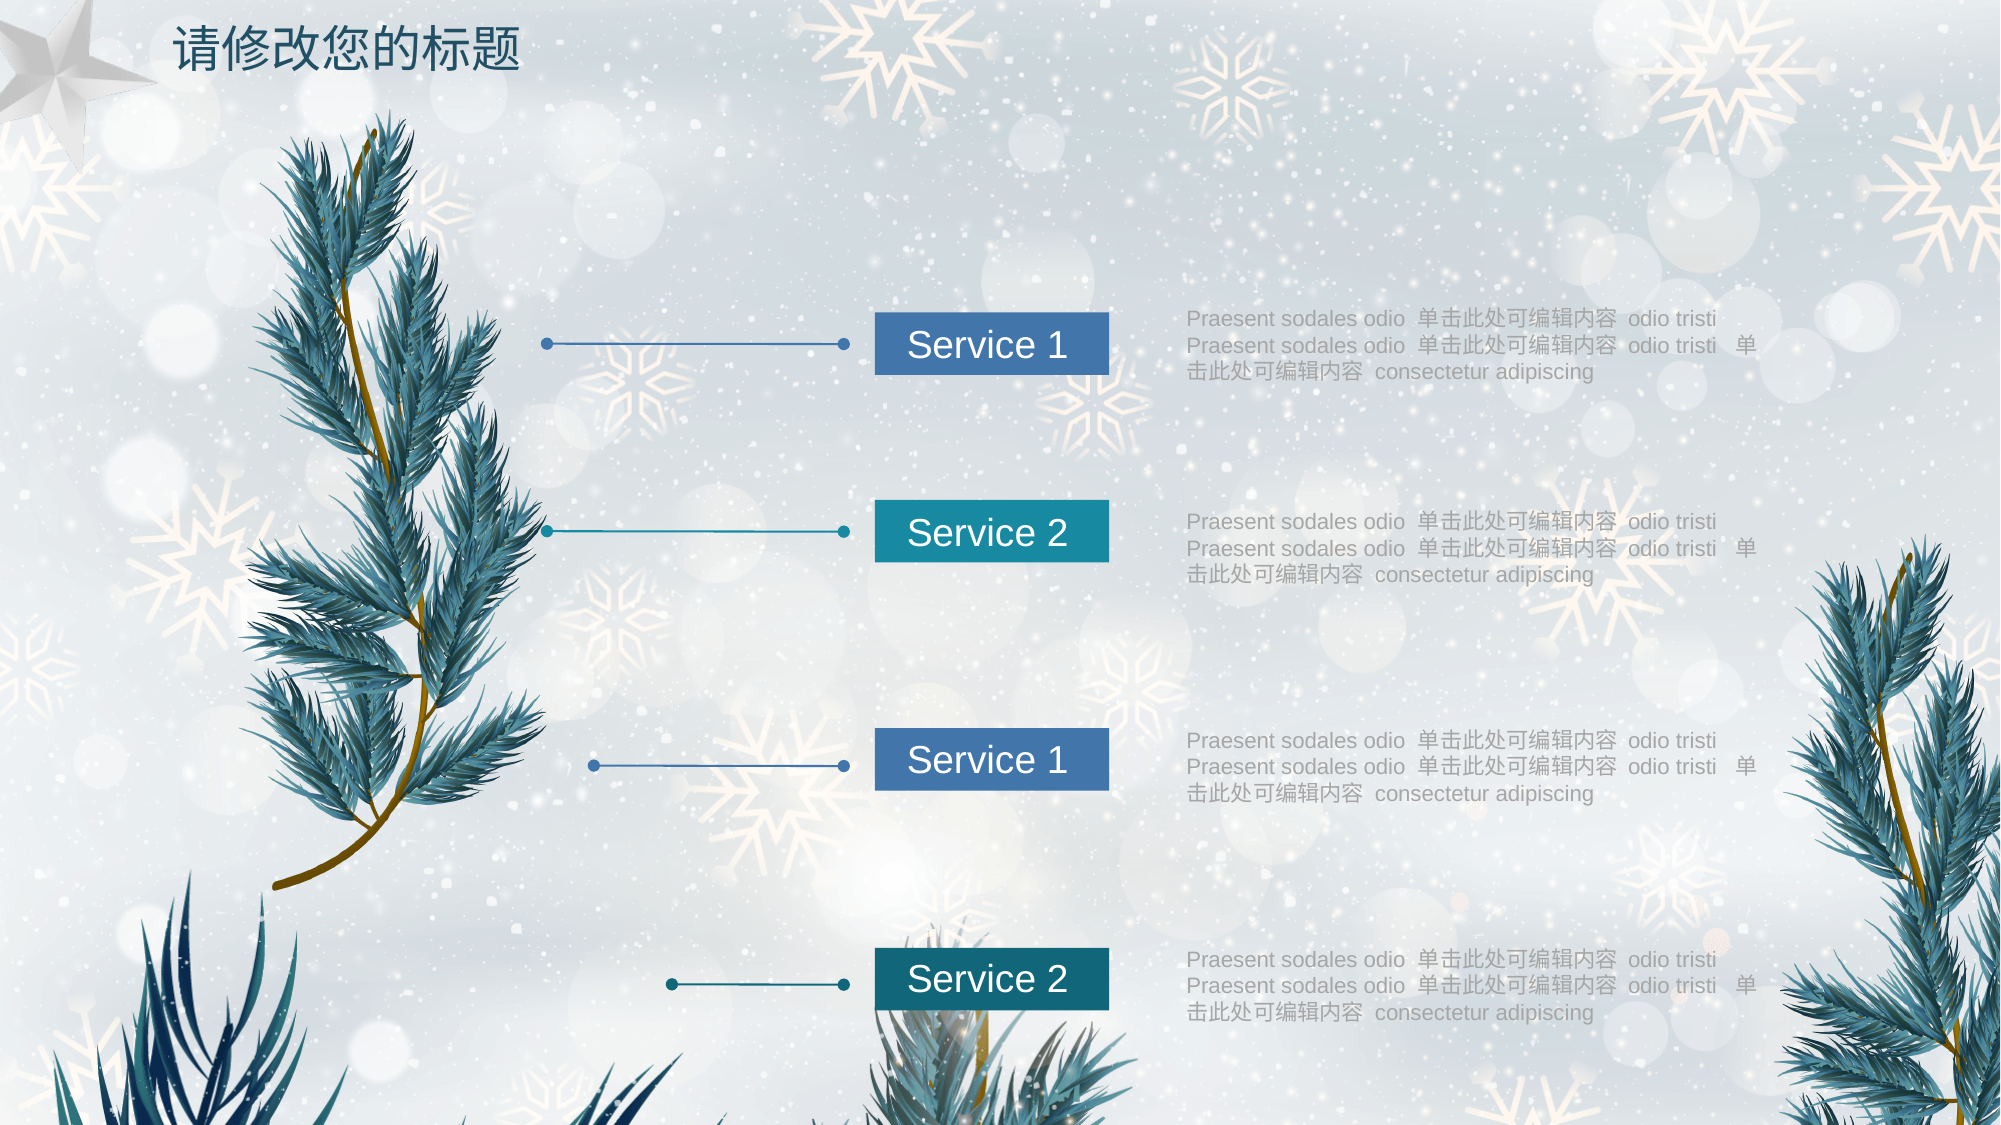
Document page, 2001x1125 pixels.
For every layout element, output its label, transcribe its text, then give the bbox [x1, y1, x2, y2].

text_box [548, 296, 1781, 393]
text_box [548, 499, 1781, 596]
picture [0, 0, 2001, 1125]
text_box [593, 718, 1781, 815]
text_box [671, 937, 1781, 1034]
text_box 请修改您的标题 [157, 10, 847, 86]
